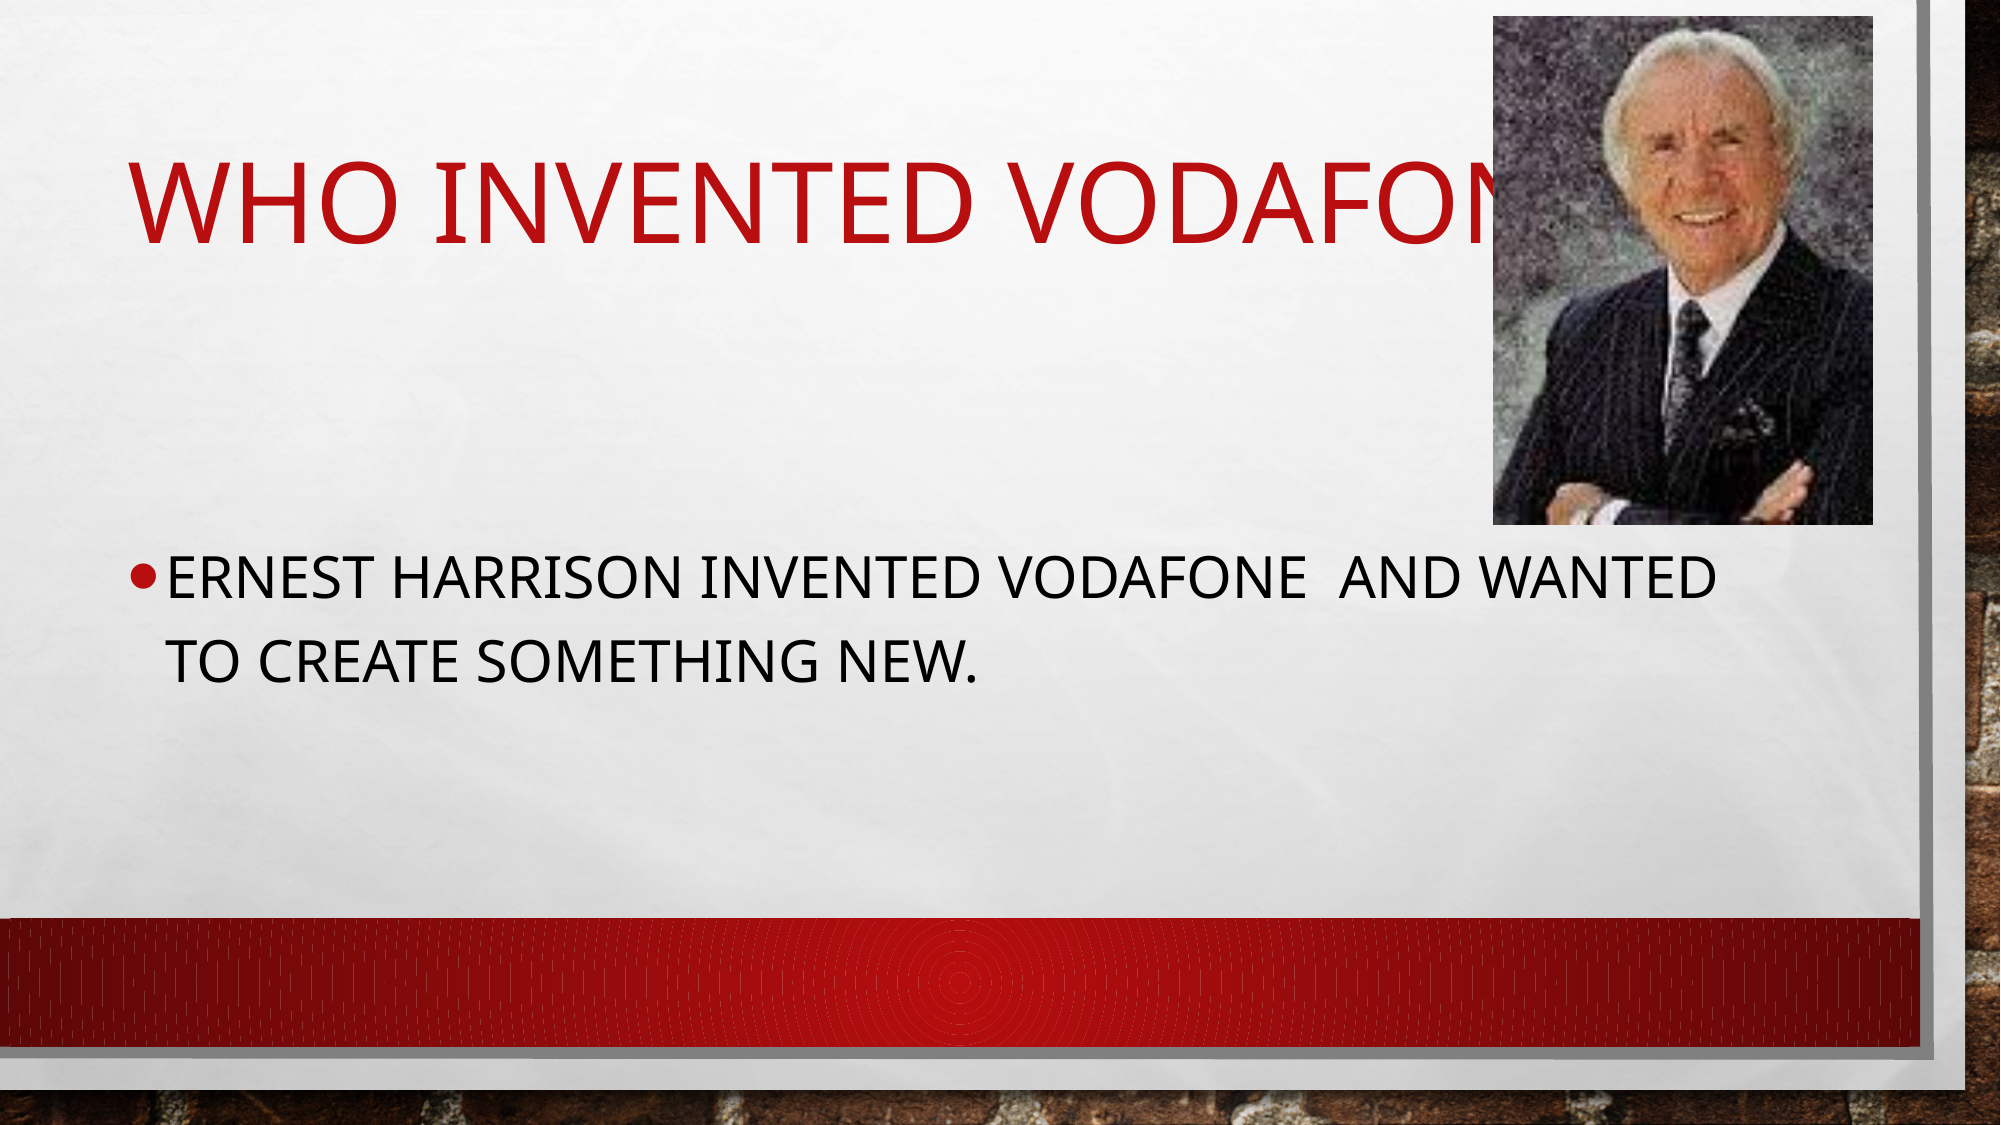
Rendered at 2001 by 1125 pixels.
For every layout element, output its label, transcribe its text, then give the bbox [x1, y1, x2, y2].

picture [1493, 16, 1874, 525]
list ernest Harrison invented Vodafone and wanted to create something new. [112, 338, 1818, 882]
picture [0, 0, 2000, 1125]
title Who invented Vodafone? [112, 112, 1493, 302]
